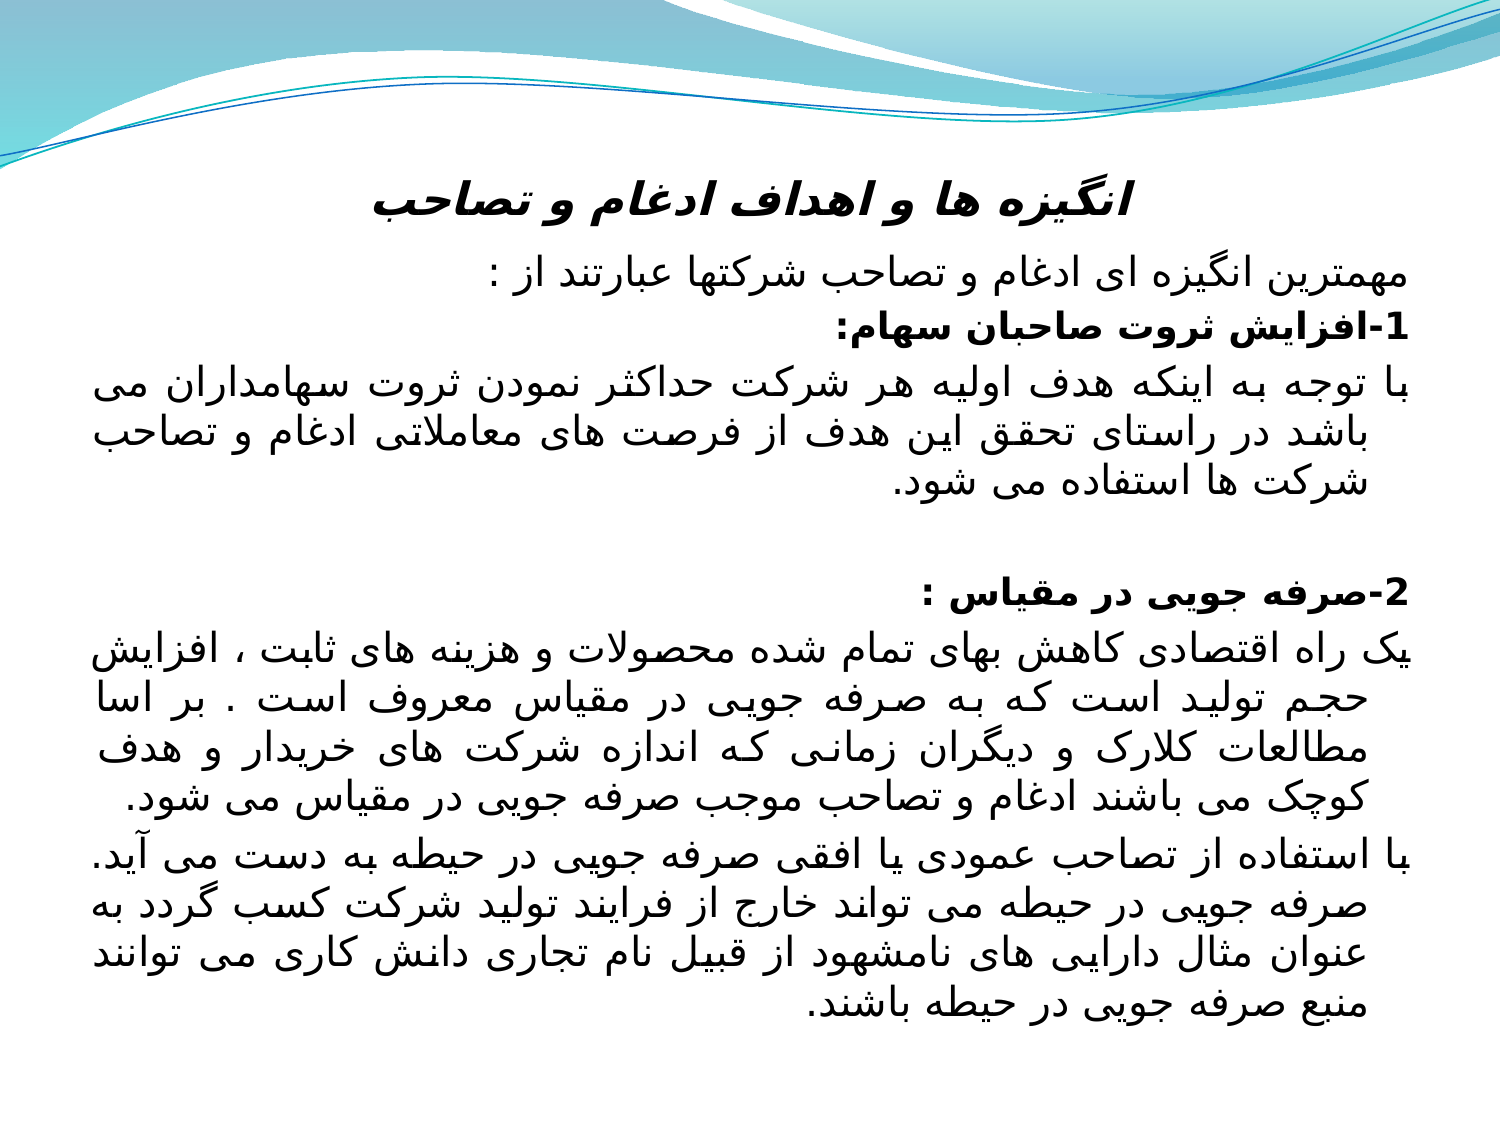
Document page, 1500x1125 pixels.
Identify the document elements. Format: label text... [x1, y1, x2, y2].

list مهمترین انگیزه ای ادغام و تصاحب شرکتها عبارتند از : 1-افزایش ثروت صاحبان سهام: با توجه به اینکه هدف اولیه هر شرکت حداکثر نمودن ثروت سهامداران می باشد در راستای تحقق این هدف از فرصت های معاملاتی ادغام و تصاحب شرکت ها استفاده می شود. 2-صرفه جویی در مقیاس : یک راه اقتصادی کاهش بهای تمام شده محصولات و هزینه های ثابت ، افزایش حجم تولید است که به صرفه جویی در مقیاس معروف است . بر اسا مطالعات کلارک و دیگران زمانی که اندازه شرکت های خریدار و هدف کوچک می باشند ادغام و تصاحب موجب صرفه جویی در مقیاس می شود. با استفاده از تصاحب عمودی یا افقی صرفه جویی در حیطه به دست می آید. صرفه جویی در حیطه می تواند خارج از فرایند تولید شرکت کسب گردد به عنوان مثال دارایی های نامشهود از قبیل نام تجاری دانش کاری می توانند منبع صرفه جویی در حیطه باشند. [75, 237, 1425, 1038]
title انگیزه ها و اهداف ادغام و تصاحب [75, 115, 1425, 225]
